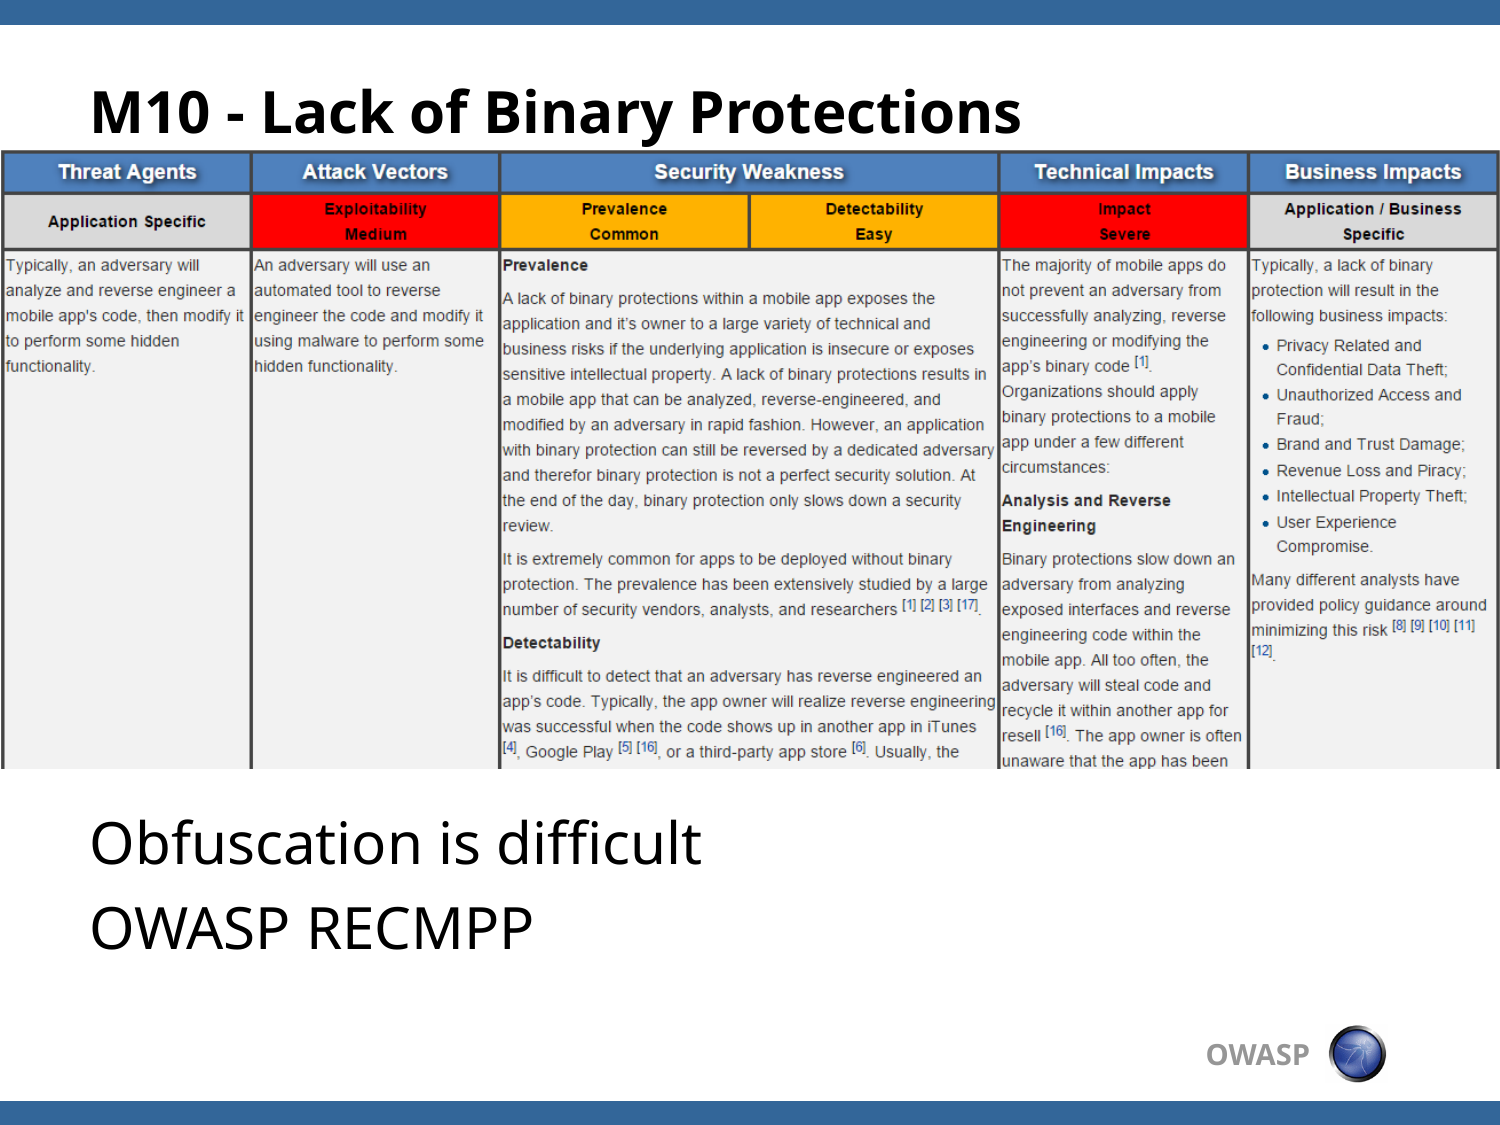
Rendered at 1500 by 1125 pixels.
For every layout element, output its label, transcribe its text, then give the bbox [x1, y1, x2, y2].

text_box Obfuscation is difficult OWASP RECMPP [74, 798, 1425, 1005]
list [0, 148, 1500, 769]
picture [1325, 1024, 1388, 1083]
title M10 - Lack of Binary Protections [75, 32, 1425, 148]
